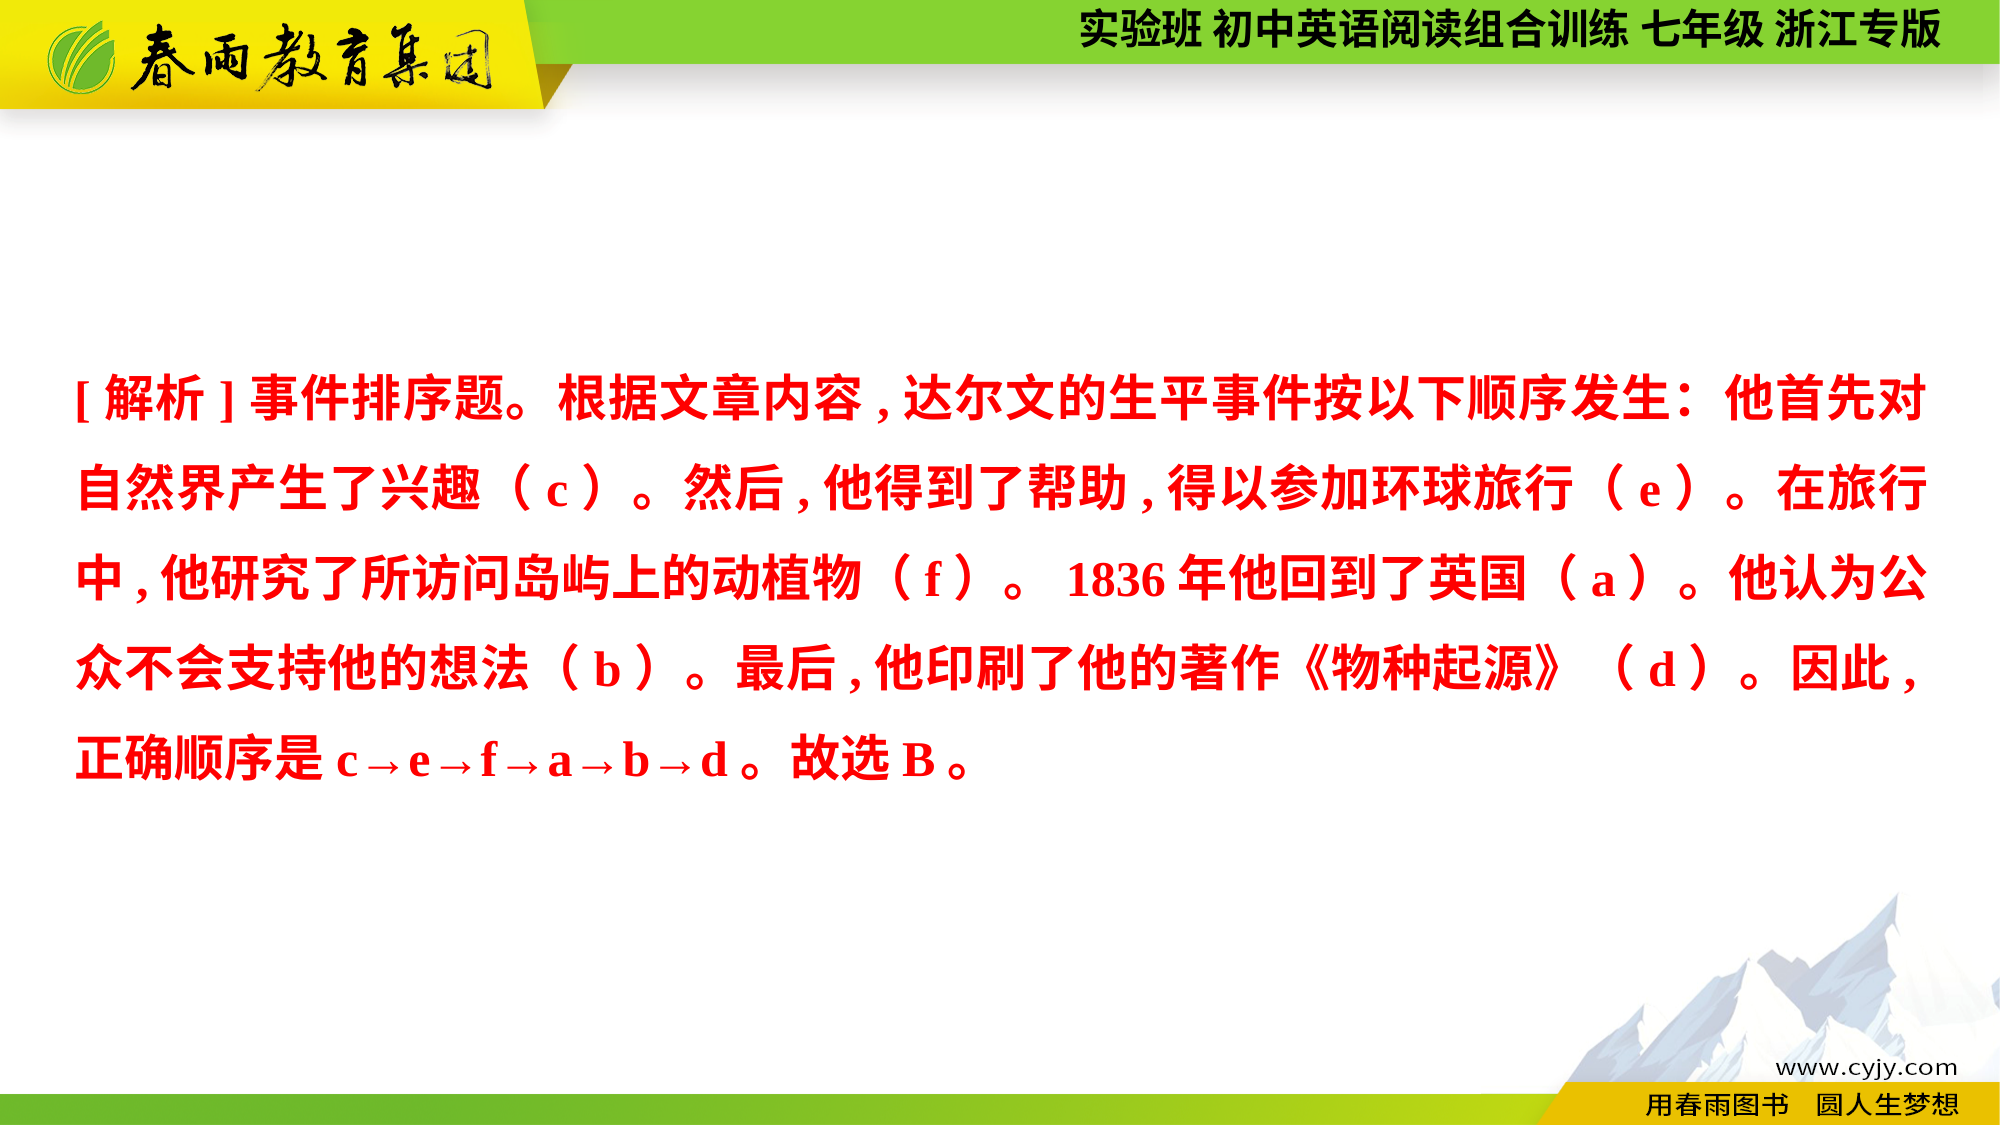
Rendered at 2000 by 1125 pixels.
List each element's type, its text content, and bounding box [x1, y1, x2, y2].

list [解析]事件排序题。根据文章内容,达尔文的生平事件按以下顺序发生：他首先对自然界产生了兴趣（c）。然后,他得到了帮助,得以参加环球旅行（e）。在旅行中,他研究了所访问岛屿上的动植物（f）。1836年他回到了英国（a）。他认为公众不会支持他的想法（b）。最后,他印刷了他的著作《物种起源》（d）。因此,正确顺序是c→e→f→a→b→d。故选B。 [59, 329, 1944, 799]
picture [0, 0, 2000, 1125]
